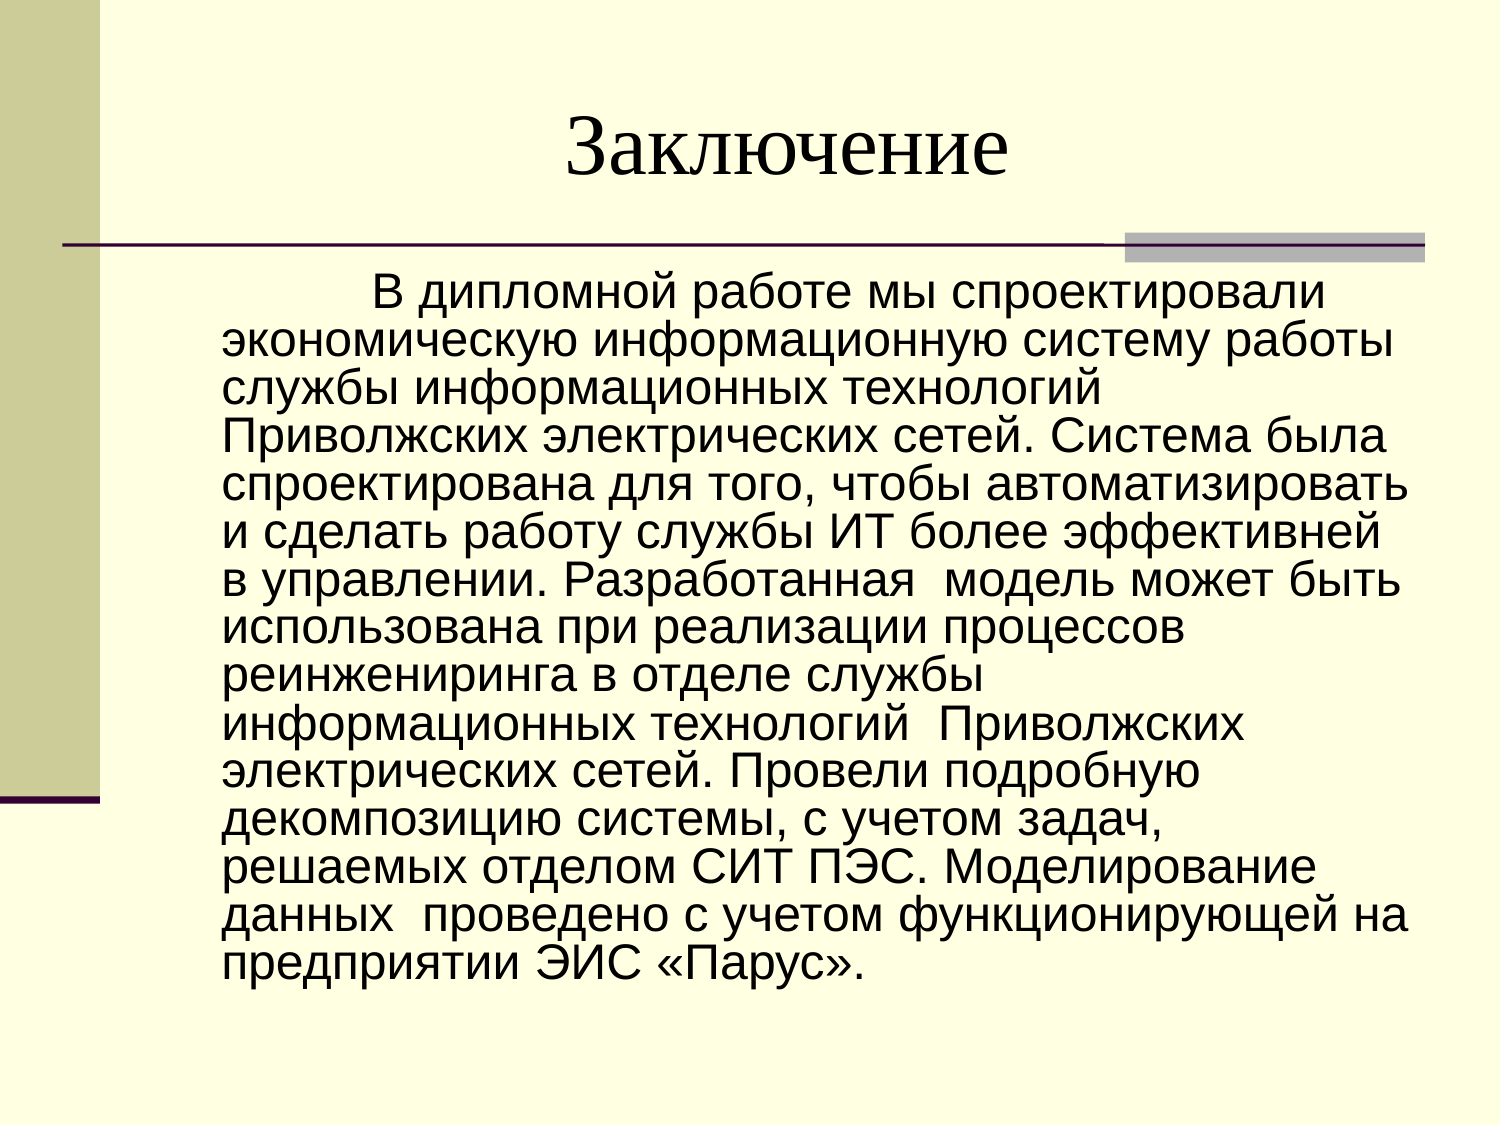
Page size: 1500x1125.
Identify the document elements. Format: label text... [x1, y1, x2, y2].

title Заключение [150, 45, 1425, 234]
list В дипломной работе мы спроектировали экономическую информационную систему работы службы информационных технологий Приволжских электрических сетей. Система была спроектирована для того, чтобы автоматизировать и сделать работу службы ИТ более эффективней в управлении. Разработанная модель может быть использована при реализации процессов реинжениринга в отделе службы информационных технологий Приволжских электрических сетей. Провели подробную декомпозицию системы, с учетом задач, решаемых отделом СИТ ПЭС. Моделирование данных проведено с учетом функционирующей на предприятии ЭИС «Парус». [150, 262, 1425, 1006]
